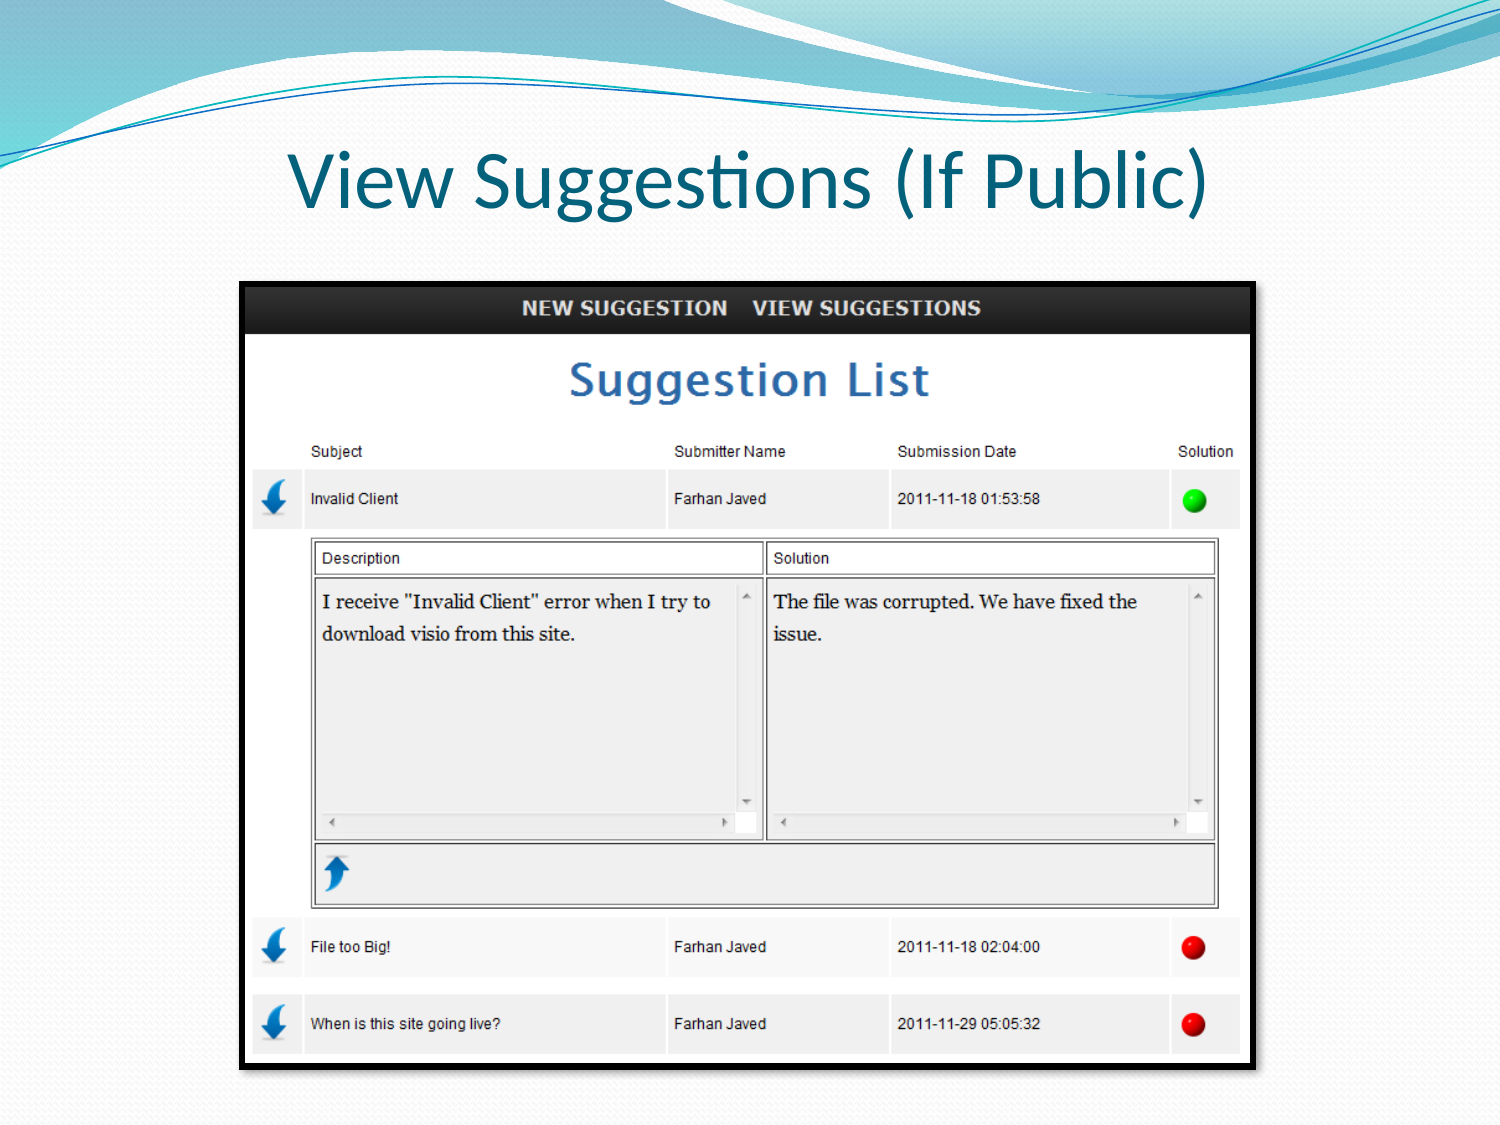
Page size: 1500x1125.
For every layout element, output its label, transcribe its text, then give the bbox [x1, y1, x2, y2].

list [244, 287, 1251, 1064]
title View Suggestions (If Public) [75, 50, 1425, 225]
